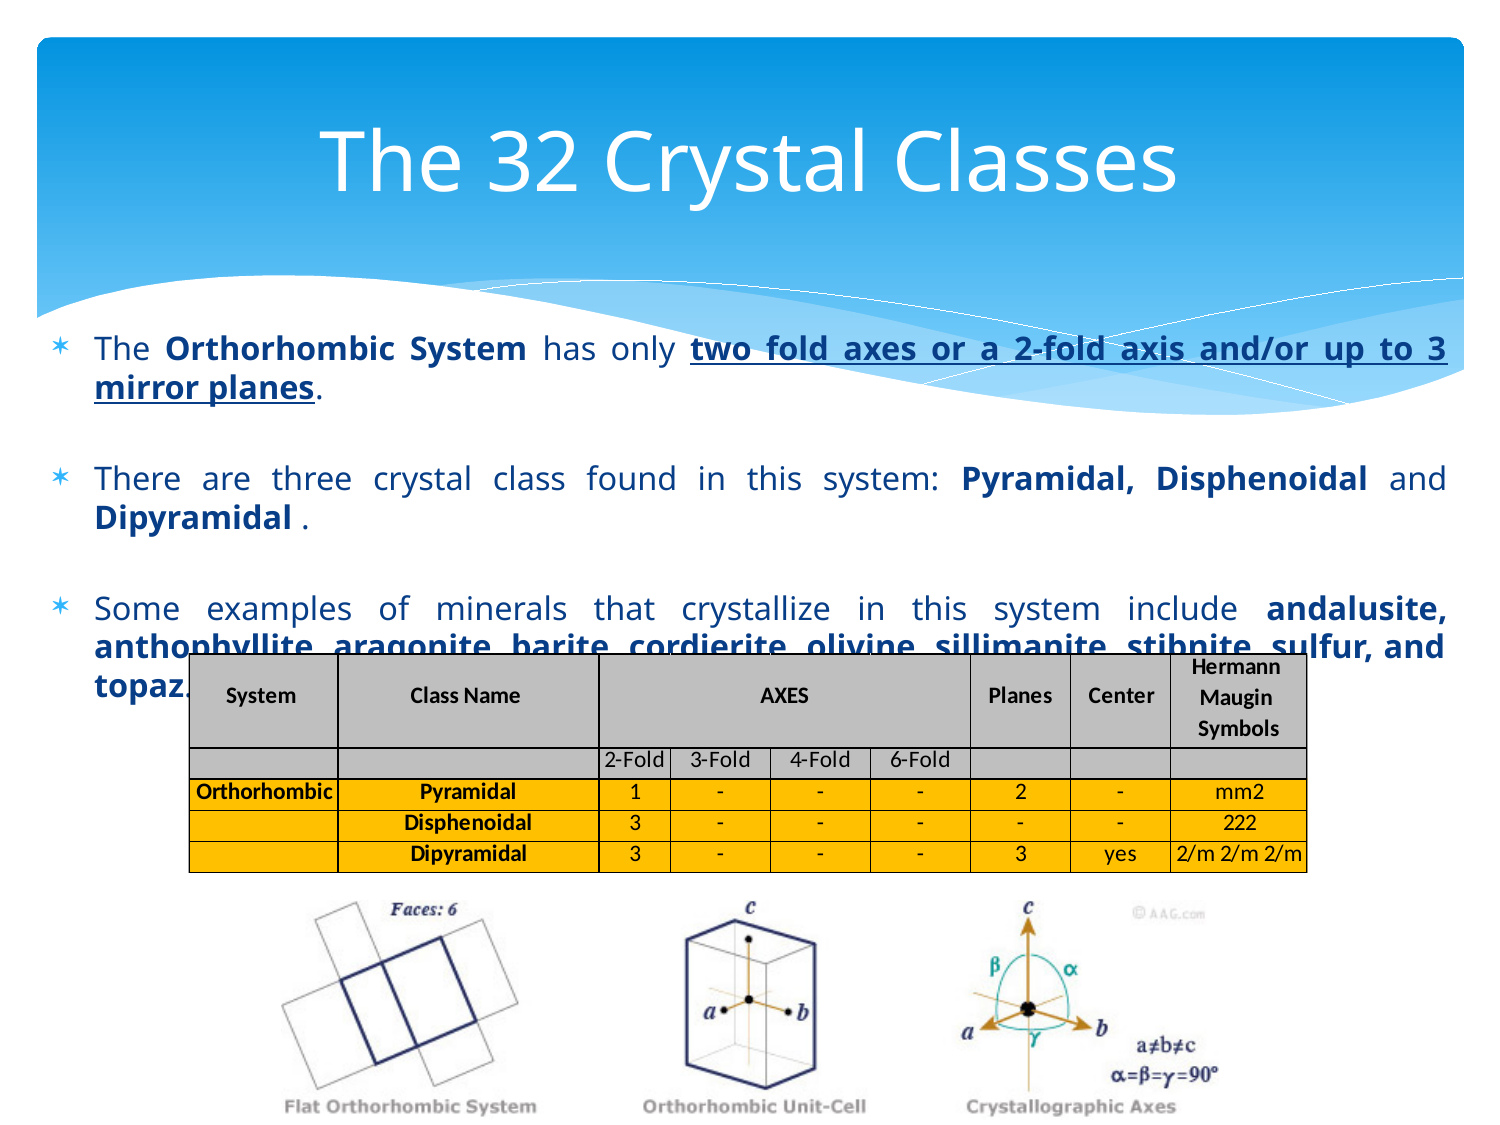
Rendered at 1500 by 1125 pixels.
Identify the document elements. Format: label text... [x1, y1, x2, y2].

title The 32 Crystal Classes [75, 55, 1425, 261]
list The Orthorhombic System has only two fold axes or a 2-fold axis and/or up to 3 mirror planes. There are three crystal class found in this system: Pyramidal, Disphenoidal and Dipyramidal . Some examples of minerals that crystallize in this system include andalusite, anthophyllite, aragonite, barite, cordierite, olivine, sillimanite, stibnite, sulfur, and topaz. [37, 275, 1463, 854]
picture [281, 900, 1219, 1120]
picture [188, 653, 1310, 875]
